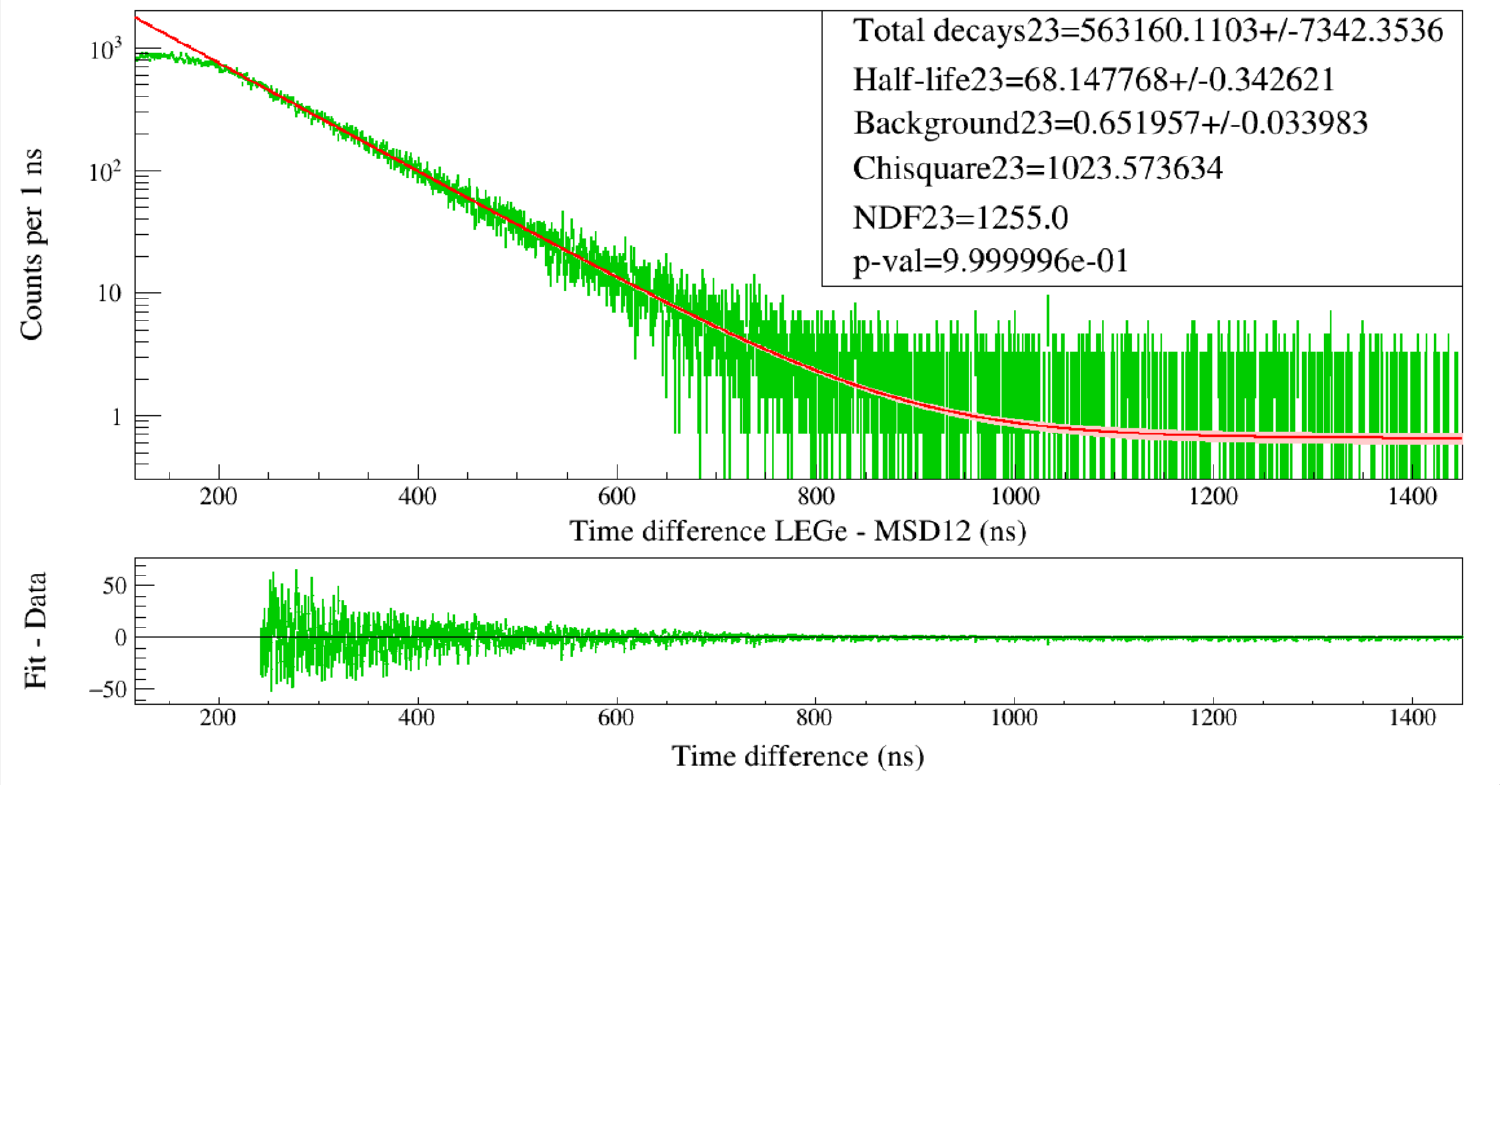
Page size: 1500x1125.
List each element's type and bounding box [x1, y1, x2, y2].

picture [0, 0, 1500, 785]
